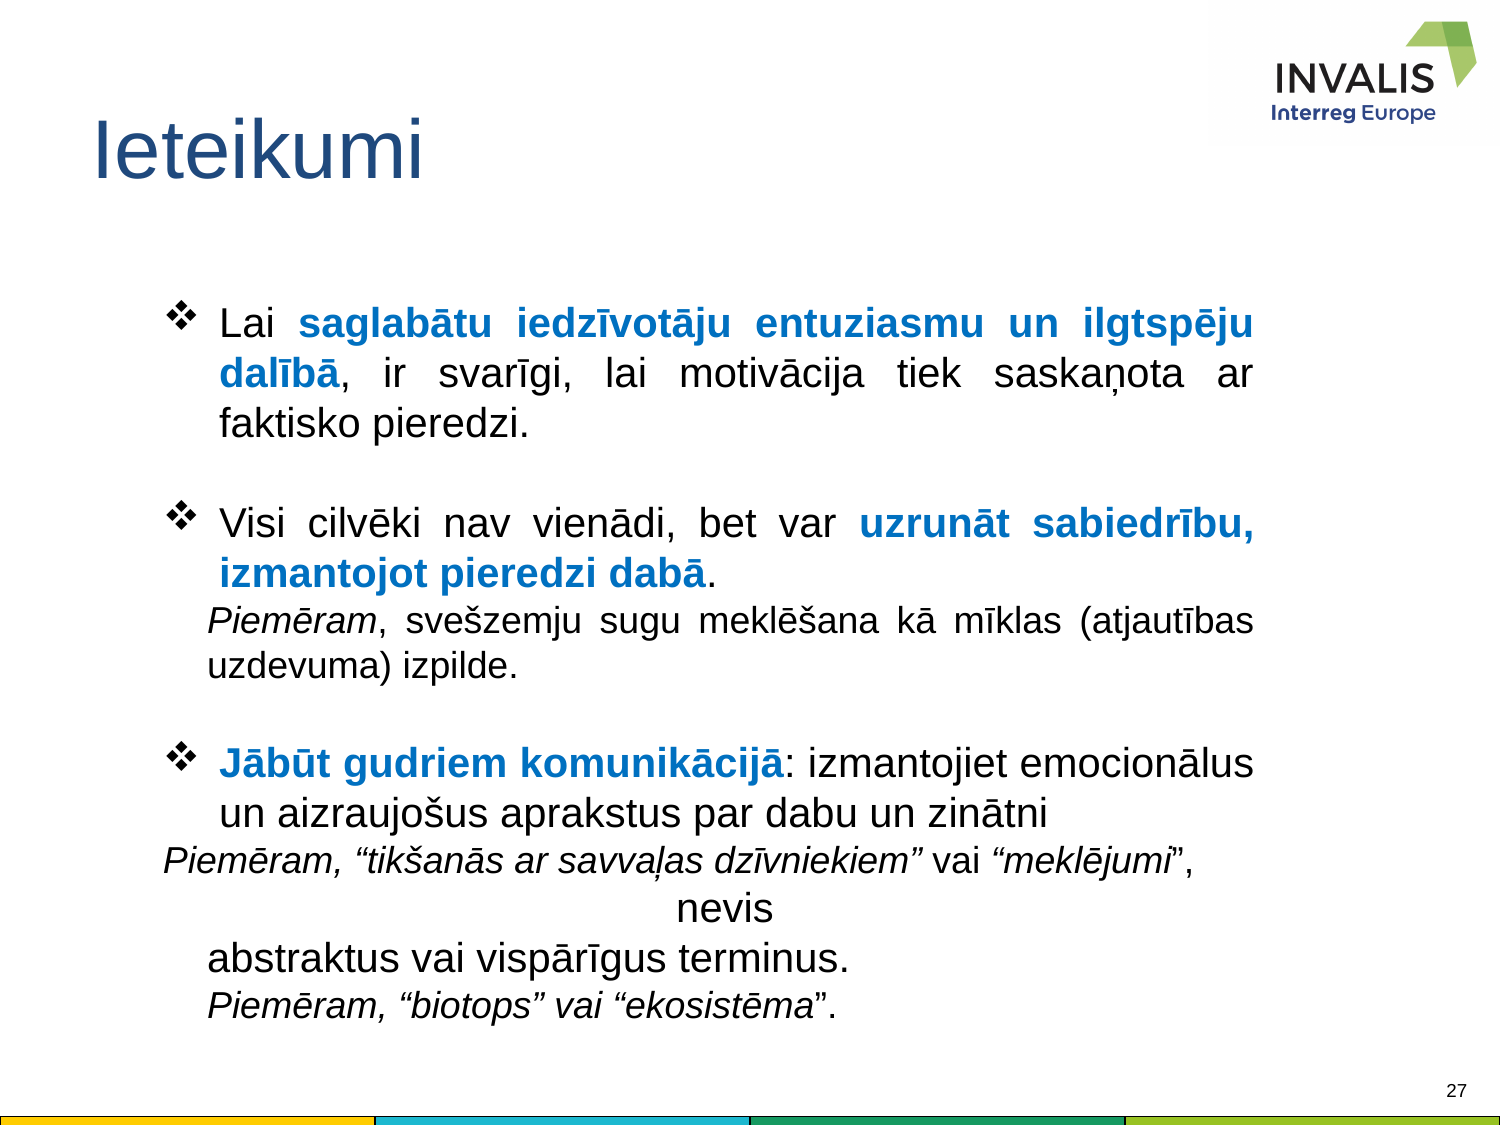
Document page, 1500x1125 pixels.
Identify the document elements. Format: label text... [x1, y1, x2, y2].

picture [1208, 0, 1500, 146]
text_box Lai saglabātu iedzīvotāju entuziasmu un ilgtspēju dalībā, ir svarīgi, lai motivācija tiek saskaņota ar faktisko pieredzi. Visi cilvēki nav vienādi, bet var uzrunāt sabiedrību, izmantojot pieredzi dabā. Piemēram, svešzemju sugu meklēšana kā mīklas (atjautības uzdevuma) izpilde. Jābūt gudriem komunikācijā: izmantojiet emocionālus un aizraujošus aprakstus par dabu un zinātni Piemēram, “tikšanās ar savvaļas dzīvniekiem” vai “meklējumi”, nevis abstraktus vai vispārīgus terminus. Piemēram, “biotops” vai “ekosistēma”. [148, 288, 1270, 1034]
title Ieteikumi [76, 70, 1427, 219]
